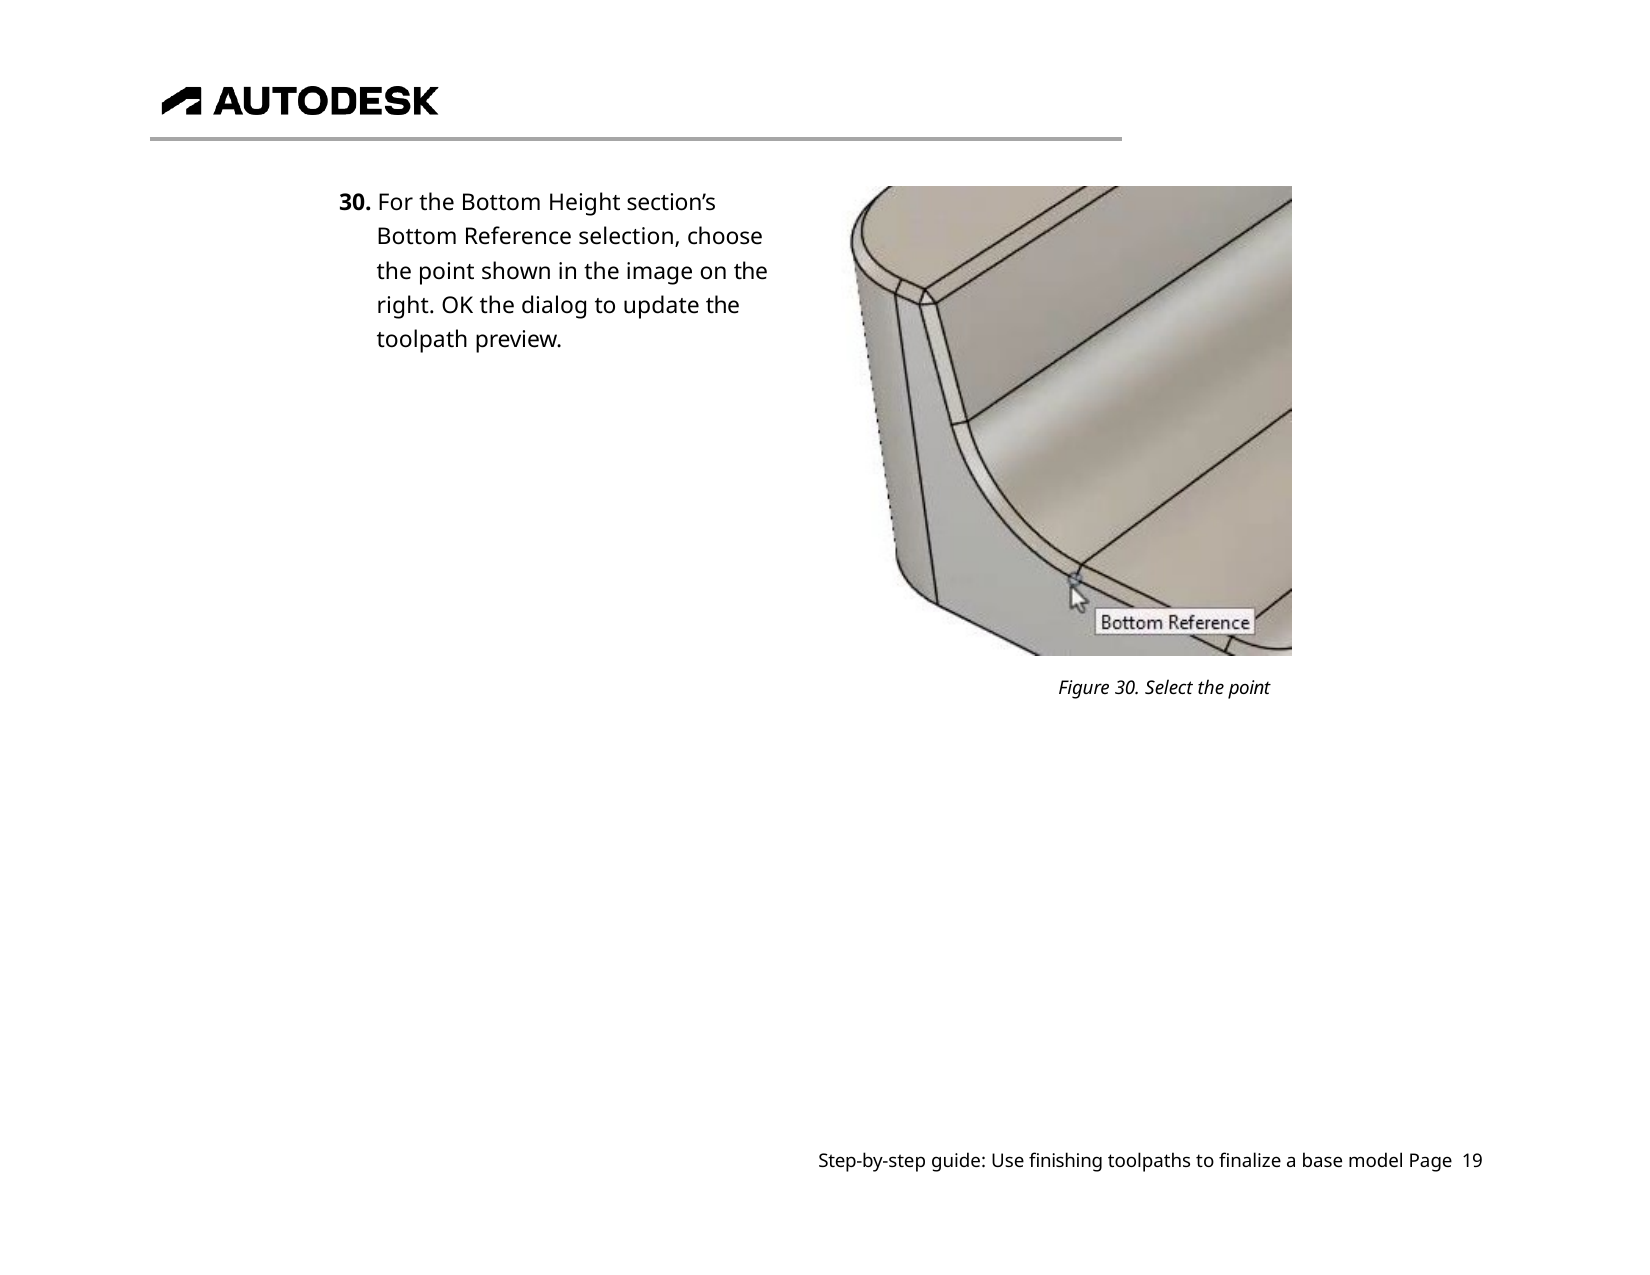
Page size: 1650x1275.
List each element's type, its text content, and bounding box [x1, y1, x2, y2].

picture [841, 186, 1292, 656]
slide_number Step-by-step guide: Use finishing toolpaths to finalize a base model Page 20 [816, 1145, 1509, 1275]
text_box 30. For the Bottom Height section’s Bottom Reference selection, choose the point shown in the image on the right. OK the dialog to update the toolpath preview. [337, 178, 771, 353]
text_box Figure 30. Select the point [1056, 673, 1294, 699]
picture [161, 86, 439, 115]
